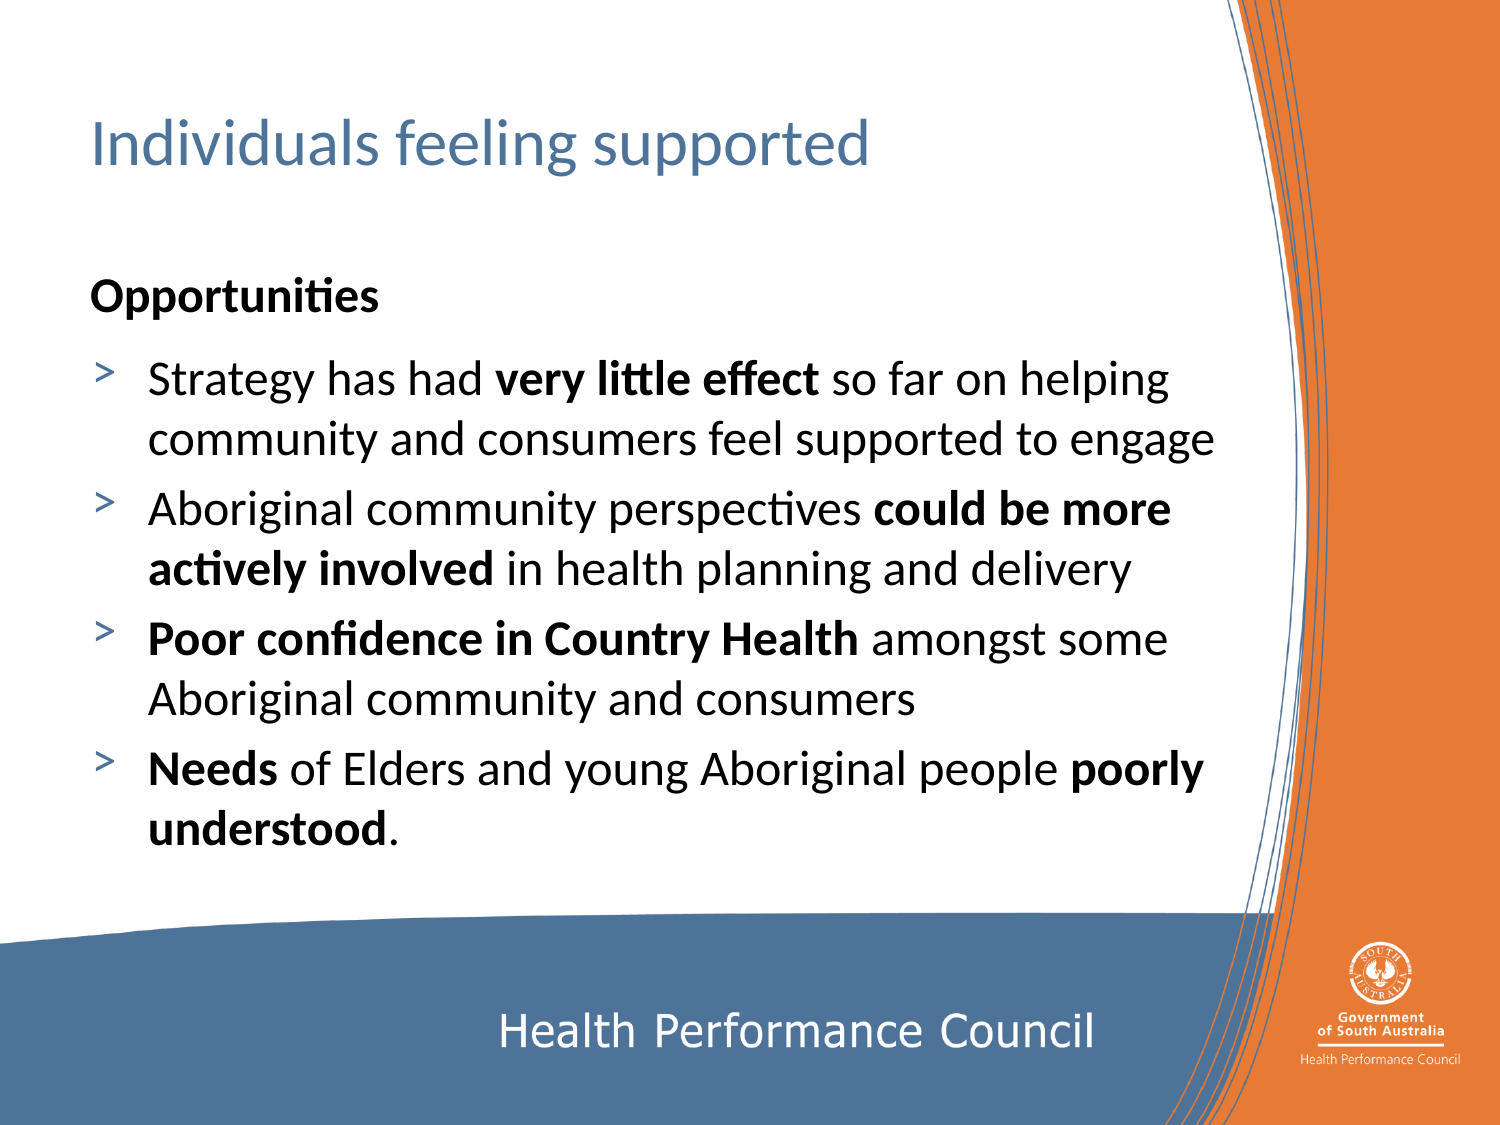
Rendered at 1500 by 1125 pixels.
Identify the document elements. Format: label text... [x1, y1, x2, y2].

title Individuals feeling supported [75, 45, 1103, 233]
list Opportunities [75, 255, 1258, 327]
picture [0, 0, 1500, 1125]
list Strategy has had very little effect so far on helping community and consumers feel supported to engage Aboriginal community perspectives could be more actively involved in health planning and delivery Poor confidence in Country Health amongst some Aboriginal community and consumers Needs of Elders and young Aboriginal people poorly understood. [76, 338, 1235, 906]
